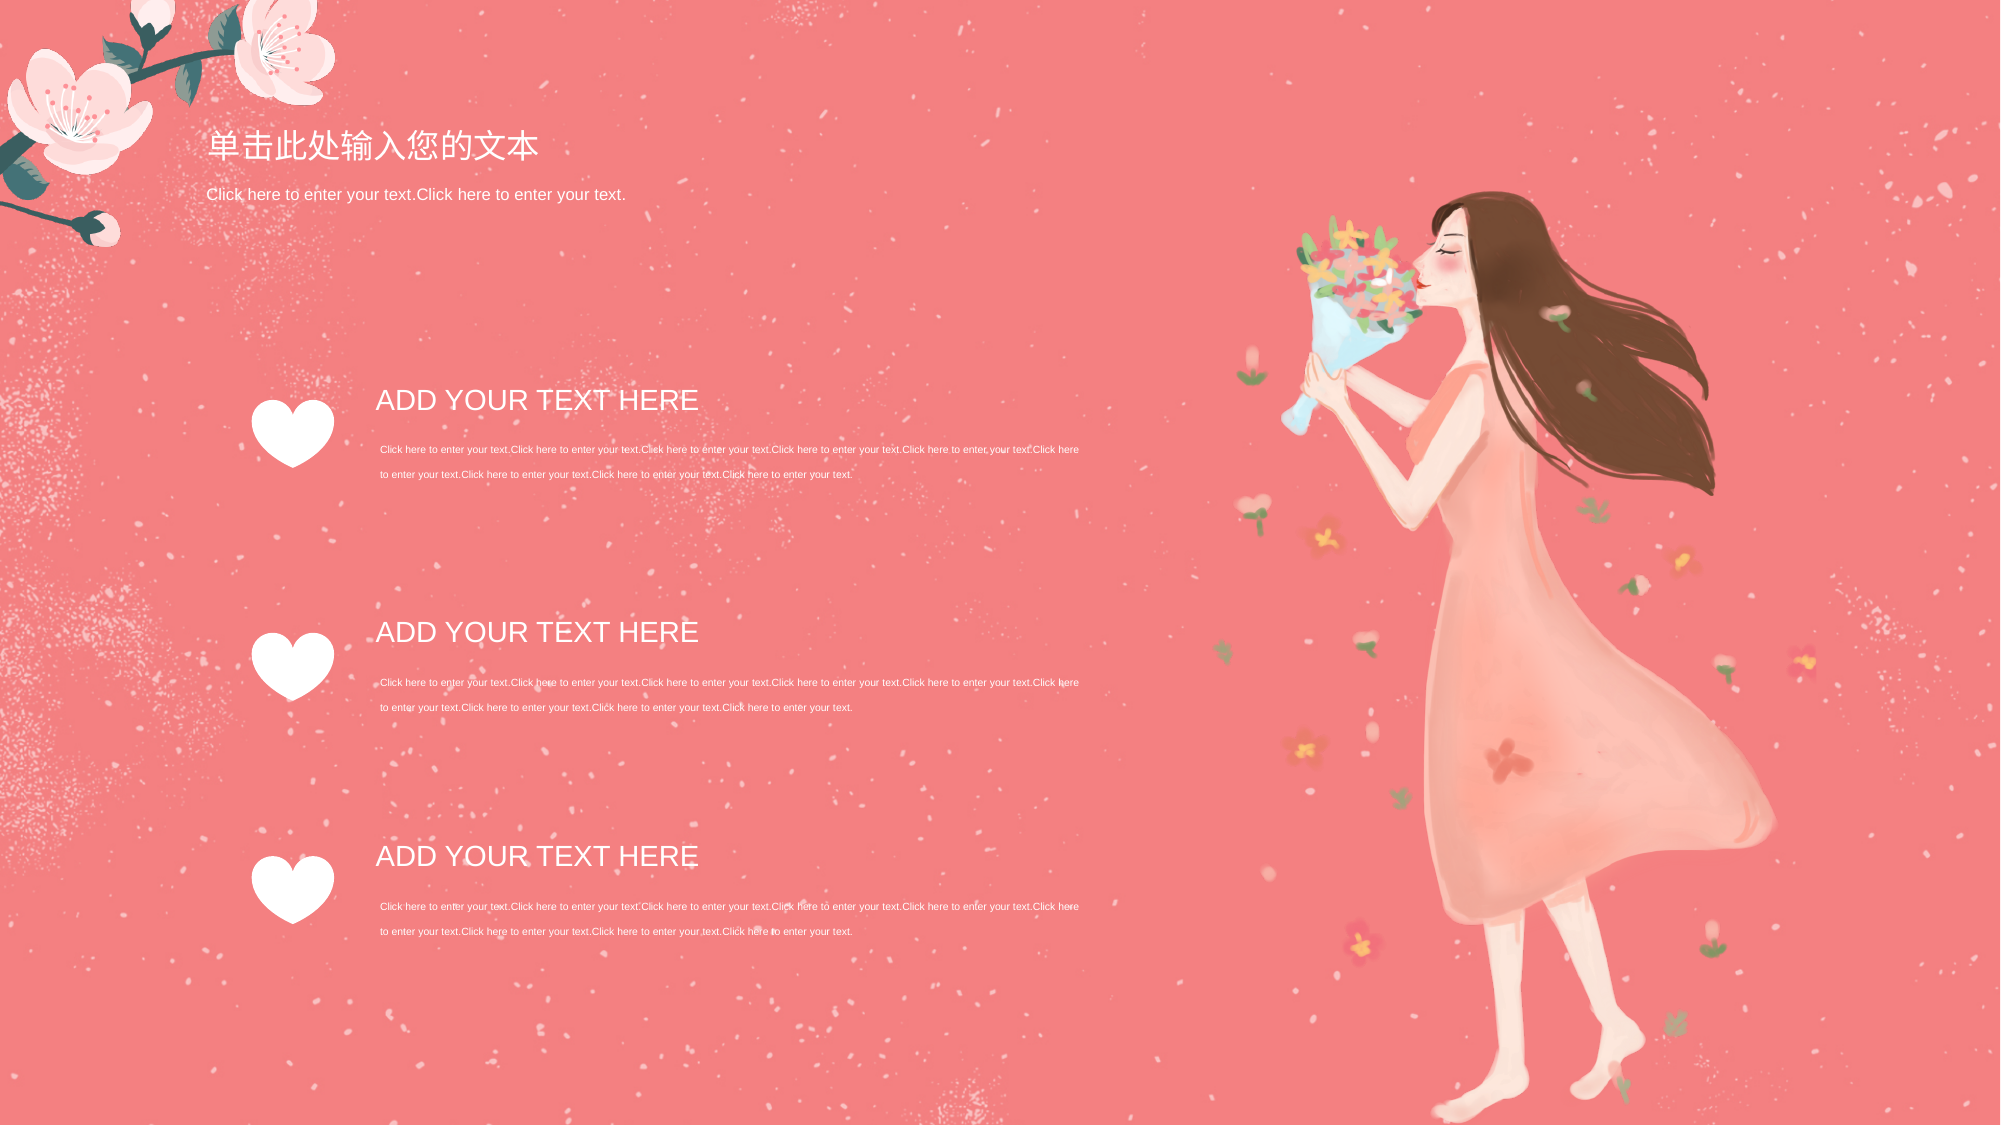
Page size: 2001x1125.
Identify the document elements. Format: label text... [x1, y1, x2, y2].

text_box ADD YOUR TEXT HERE [360, 606, 715, 657]
text_box 单击此处输入您的文本 [335, 117, 556, 173]
text_box Click here to enter your text.Click here to enter your text.Click here to enter your text.Click here to enter your text.Click here to enter your text.Click here to enter your text.Click here to enter your text.Click here to enter your text.Click here to enter your text. [365, 423, 1100, 489]
picture [0, 0, 2001, 1125]
text_box [251, 632, 335, 701]
text_box ADD YOUR TEXT HERE [360, 829, 715, 880]
text_box Click here to enter your text.Click here to enter your text.Click here to enter your text.Click here to enter your text.Click here to enter your text.Click here to enter your text.Click here to enter your text.Click here to enter your text.Click here to enter your text. [365, 656, 1100, 722]
text_box ADD YOUR TEXT HERE [360, 373, 715, 424]
text_box Click here to enter your text.Click here to enter your text.Click here to enter your text.Click here to enter your text.Click here to enter your text.Click here to enter your text.Click here to enter your text.Click here to enter your text.Click here to enter your text. [365, 880, 1100, 945]
text_box [251, 399, 335, 468]
text_box [251, 856, 335, 925]
text_box Click here to enter your text.Click here to enter your text. [335, 166, 642, 211]
